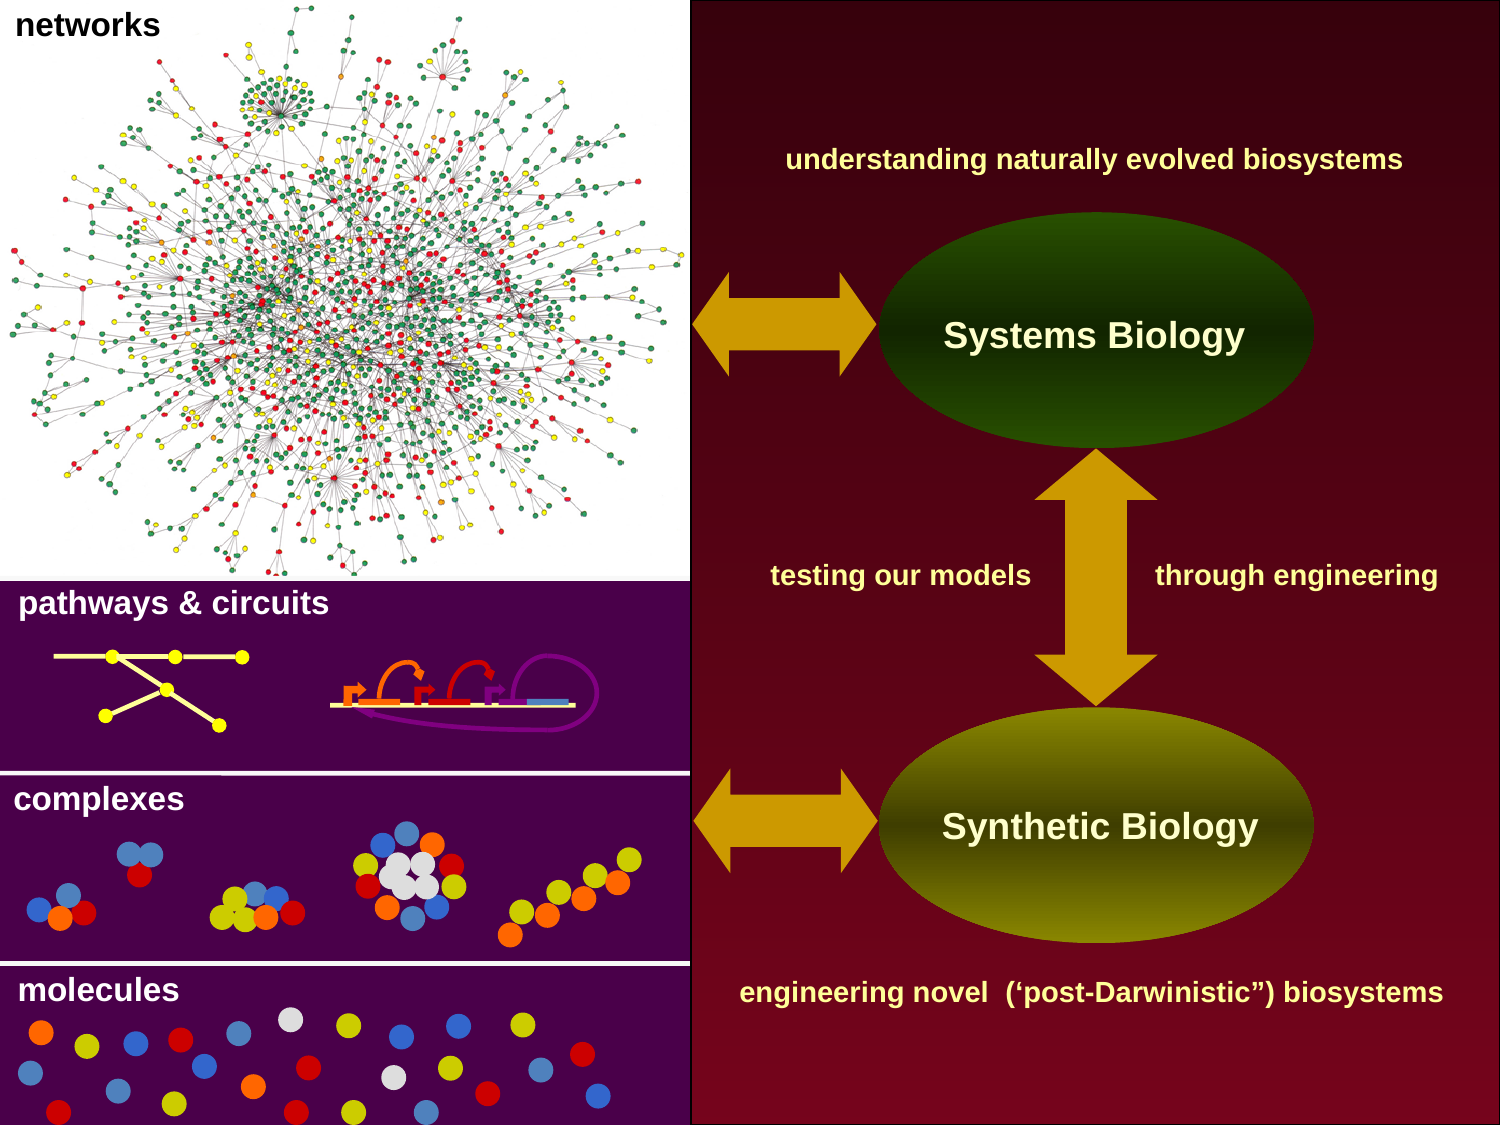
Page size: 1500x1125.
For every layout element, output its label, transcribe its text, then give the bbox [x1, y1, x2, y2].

text_box [446, 1013, 472, 1039]
text_box [127, 862, 153, 888]
text_box [253, 904, 279, 930]
text_box [341, 1100, 367, 1125]
text_box [280, 900, 306, 926]
text_box [439, 853, 465, 872]
text_box [46, 1100, 72, 1125]
text_box [240, 1074, 266, 1100]
text_box [1034, 599, 1158, 707]
text_box [140, 842, 164, 868]
text_box [438, 1055, 463, 1081]
text_box [879, 707, 1314, 944]
text_box [74, 1033, 100, 1059]
text_box [191, 1053, 217, 1079]
text_box [105, 649, 120, 665]
text_box [410, 851, 436, 872]
text_box [71, 900, 97, 926]
text_box [105, 1078, 131, 1104]
text_box [528, 1057, 554, 1083]
text_box [693, 768, 878, 874]
text_box [419, 832, 445, 858]
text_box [0, 0, 693, 581]
text_box [585, 1083, 611, 1109]
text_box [166, 703, 231, 719]
text_box molecules [3, 960, 196, 1015]
text_box [385, 852, 411, 872]
text_box [278, 1007, 304, 1033]
text_box [475, 1081, 501, 1107]
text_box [449, 661, 492, 700]
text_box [111, 668, 179, 684]
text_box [486, 872, 653, 923]
text_box [17, 1060, 43, 1086]
text_box complexes [0, 769, 200, 825]
text_box [389, 1024, 415, 1050]
text_box [358, 698, 377, 706]
text_box testing our models through engineering [755, 548, 1454, 599]
text_box [413, 1100, 439, 1125]
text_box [95, 697, 163, 713]
text_box [55, 883, 81, 908]
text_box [355, 873, 467, 932]
text_box [510, 1012, 536, 1038]
text_box [263, 886, 289, 911]
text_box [182, 649, 250, 665]
text_box [691, 0, 1500, 1125]
text_box [28, 1020, 54, 1046]
text_box [497, 683, 506, 696]
text_box [547, 655, 597, 692]
text_box [879, 212, 1314, 449]
text_box pathways & circuits [3, 590, 346, 629]
text_box understanding naturally evolved biosystems [770, 132, 1419, 183]
text_box [379, 864, 403, 872]
text_box [168, 1027, 194, 1053]
text_box [222, 886, 248, 912]
text_box [226, 1021, 252, 1047]
text_box [697, 271, 877, 377]
text_box [209, 904, 234, 930]
text_box [512, 655, 547, 695]
text_box [548, 692, 597, 731]
text_box [426, 683, 436, 696]
text_box [47, 905, 73, 931]
text_box engineering novel (‘post-Darwinistic”) biosystems [724, 965, 1460, 1016]
text_box [370, 832, 396, 858]
text_box [570, 1041, 596, 1067]
text_box [167, 649, 180, 665]
text_box [351, 692, 548, 731]
text_box [116, 841, 142, 867]
text_box [123, 1031, 149, 1057]
text_box [394, 821, 420, 847]
text_box [353, 853, 379, 873]
text_box [283, 1100, 309, 1125]
text_box [336, 1013, 362, 1039]
text_box [381, 1065, 407, 1091]
text_box [243, 881, 267, 907]
text_box [1034, 448, 1158, 548]
text_box [26, 897, 52, 923]
text_box [344, 683, 366, 706]
text_box [296, 1055, 322, 1081]
text_box [161, 1091, 187, 1117]
text_box Synthetic Biology [927, 795, 1274, 855]
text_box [379, 661, 422, 700]
text_box Systems Biology [928, 304, 1261, 364]
text_box [232, 907, 256, 933]
